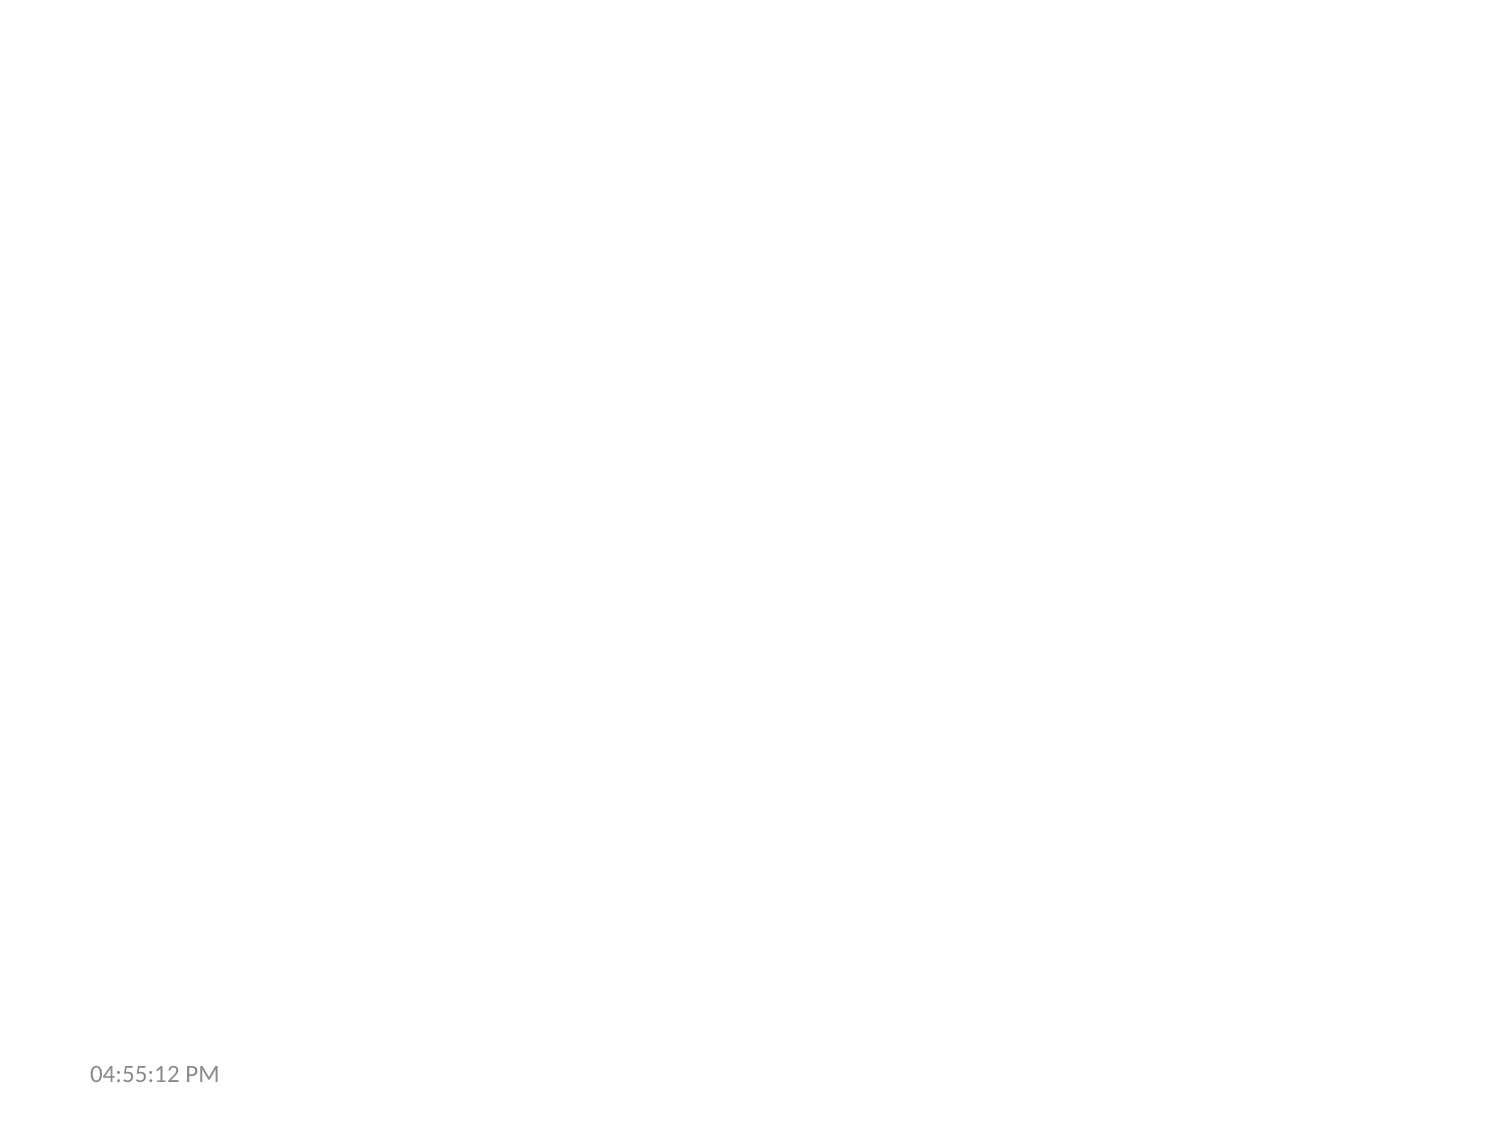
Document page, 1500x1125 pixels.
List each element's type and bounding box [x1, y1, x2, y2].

slide_number [75, 1042, 425, 1103]
